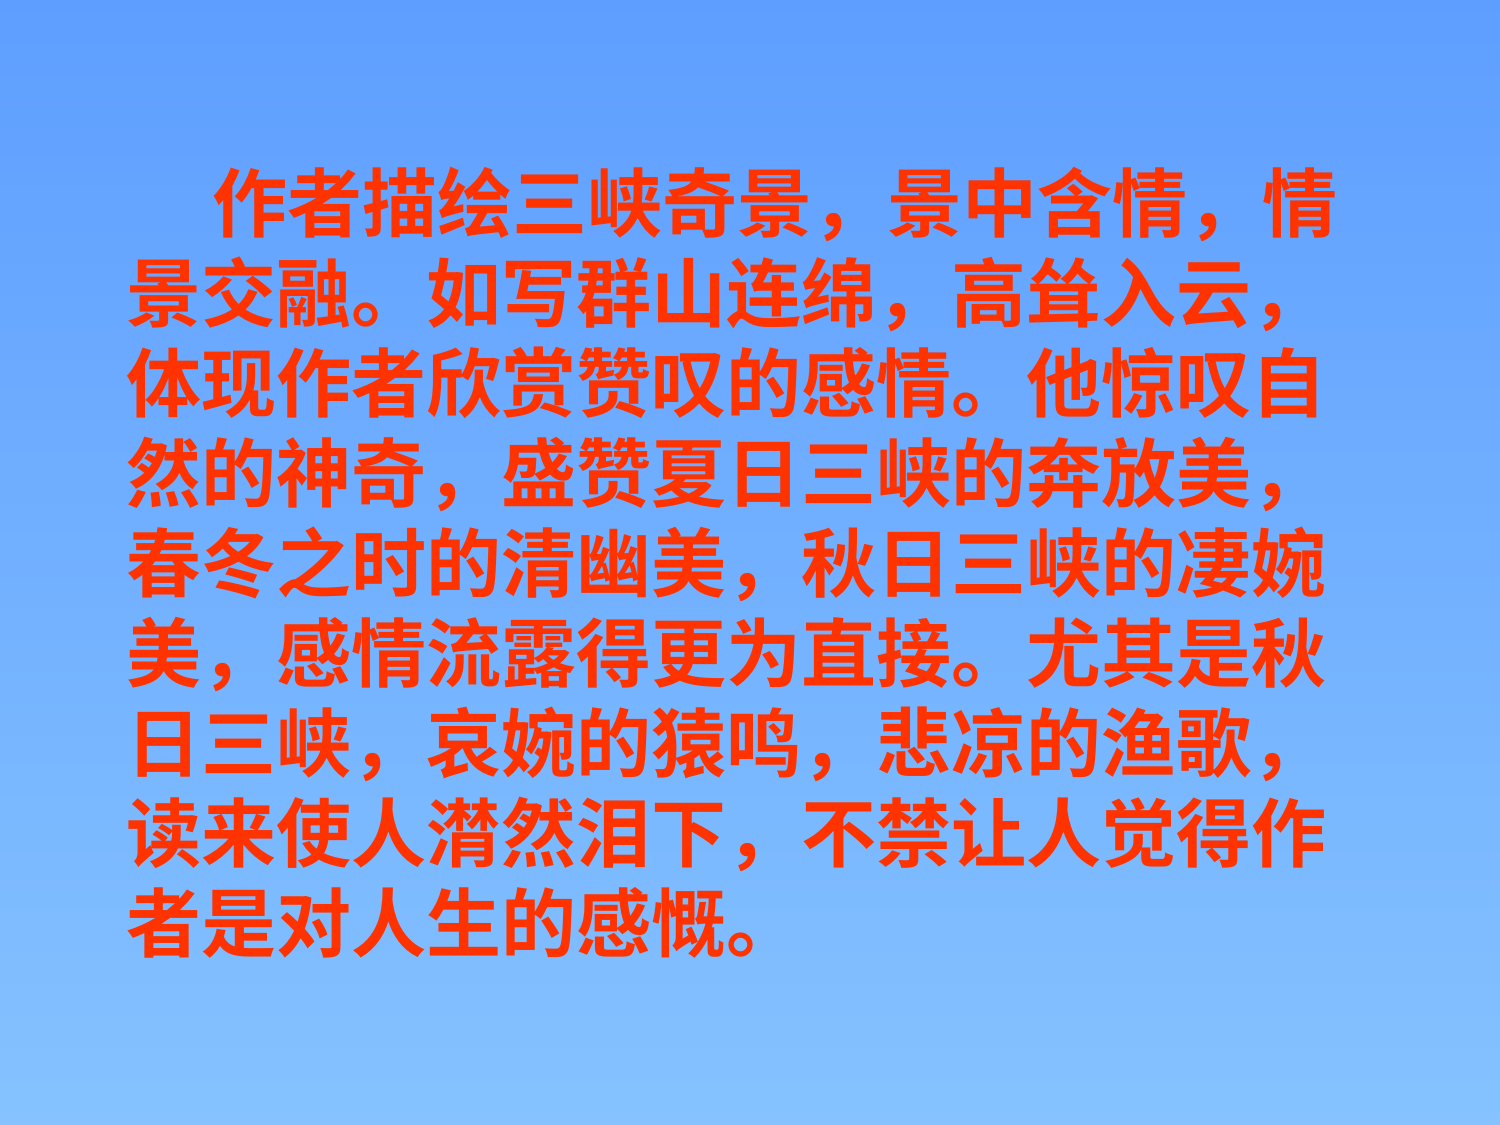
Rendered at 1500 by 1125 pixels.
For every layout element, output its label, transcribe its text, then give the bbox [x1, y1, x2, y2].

text_box 作者描绘三峡奇景，景中含情，情景交融。如写群山连绵，高耸入云，体现作者欣赏赞叹的感情。他惊叹自然的神奇，盛赞夏日三峡的奔放美，春冬之时的清幽美，秋日三峡的凄婉美，感情流露得更为直接。尤其是秋日三峡，哀婉的猿鸣，悲凉的渔歌，读来使人潸然泪下，不禁让人觉得作者是对人生的感慨。 [112, 148, 1412, 974]
